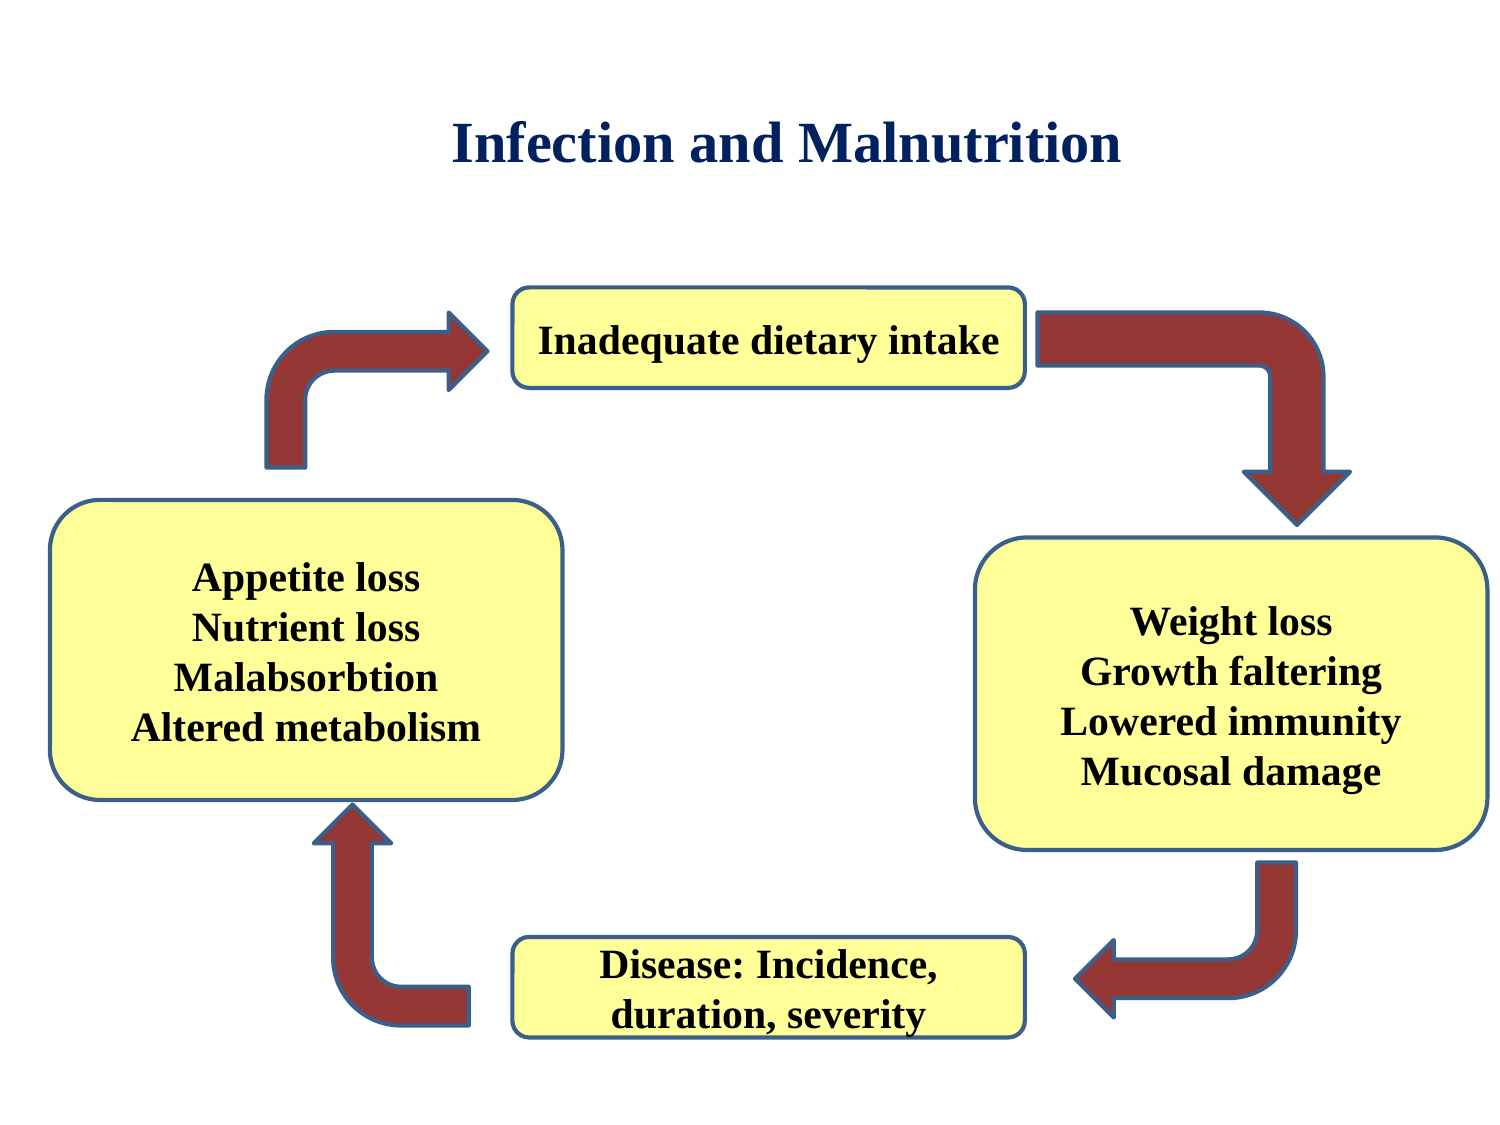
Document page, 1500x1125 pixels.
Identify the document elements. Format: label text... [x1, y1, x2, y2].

title Infection and Malnutrition [112, 45, 1463, 233]
text_box Weight loss Growth faltering Lowered immunity Mucosal damage [972, 535, 1490, 853]
text_box [311, 802, 471, 1028]
text_box Appetite loss Nutrient loss Malabsorbtion Altered metabolism [47, 497, 565, 803]
text_box Inadequate dietary intake [510, 285, 1027, 391]
text_box Disease: Incidence, duration, severity [510, 934, 1027, 1040]
text_box [1035, 310, 1352, 528]
text_box [1072, 860, 1299, 1020]
text_box [264, 310, 490, 470]
